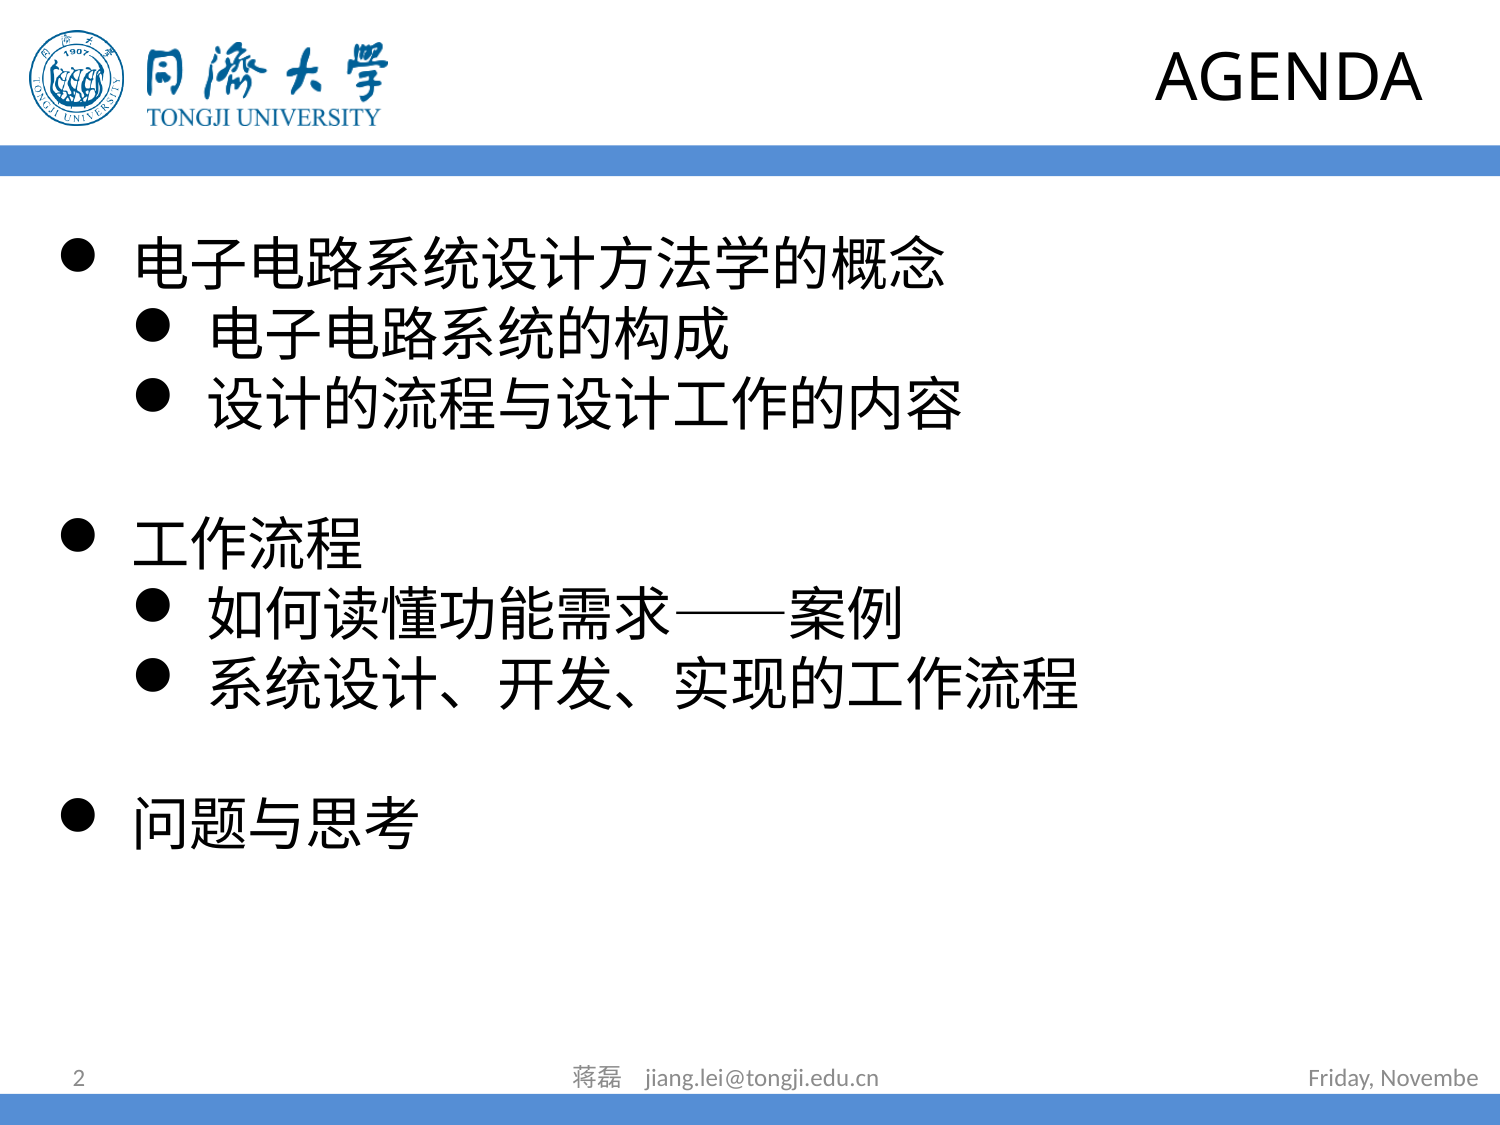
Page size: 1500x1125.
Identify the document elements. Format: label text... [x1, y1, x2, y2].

text_box 电子电路系统设计方法学的概念 电子电路系统的构成 设计的流程与设计工作的内容 工作流程 如何读懂功能需求——案例 系统设计、开发、实现的工作流程 问题与思考 [41, 219, 1282, 865]
picture [29, 30, 124, 126]
slide_number 2 [0, 1058, 101, 1094]
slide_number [1293, 1058, 1500, 1094]
title AGENDA [1080, 7, 1499, 141]
picture [147, 42, 388, 126]
footer 蒋磊 jiang.lei@tongji.edu.cn [218, 1058, 1235, 1094]
